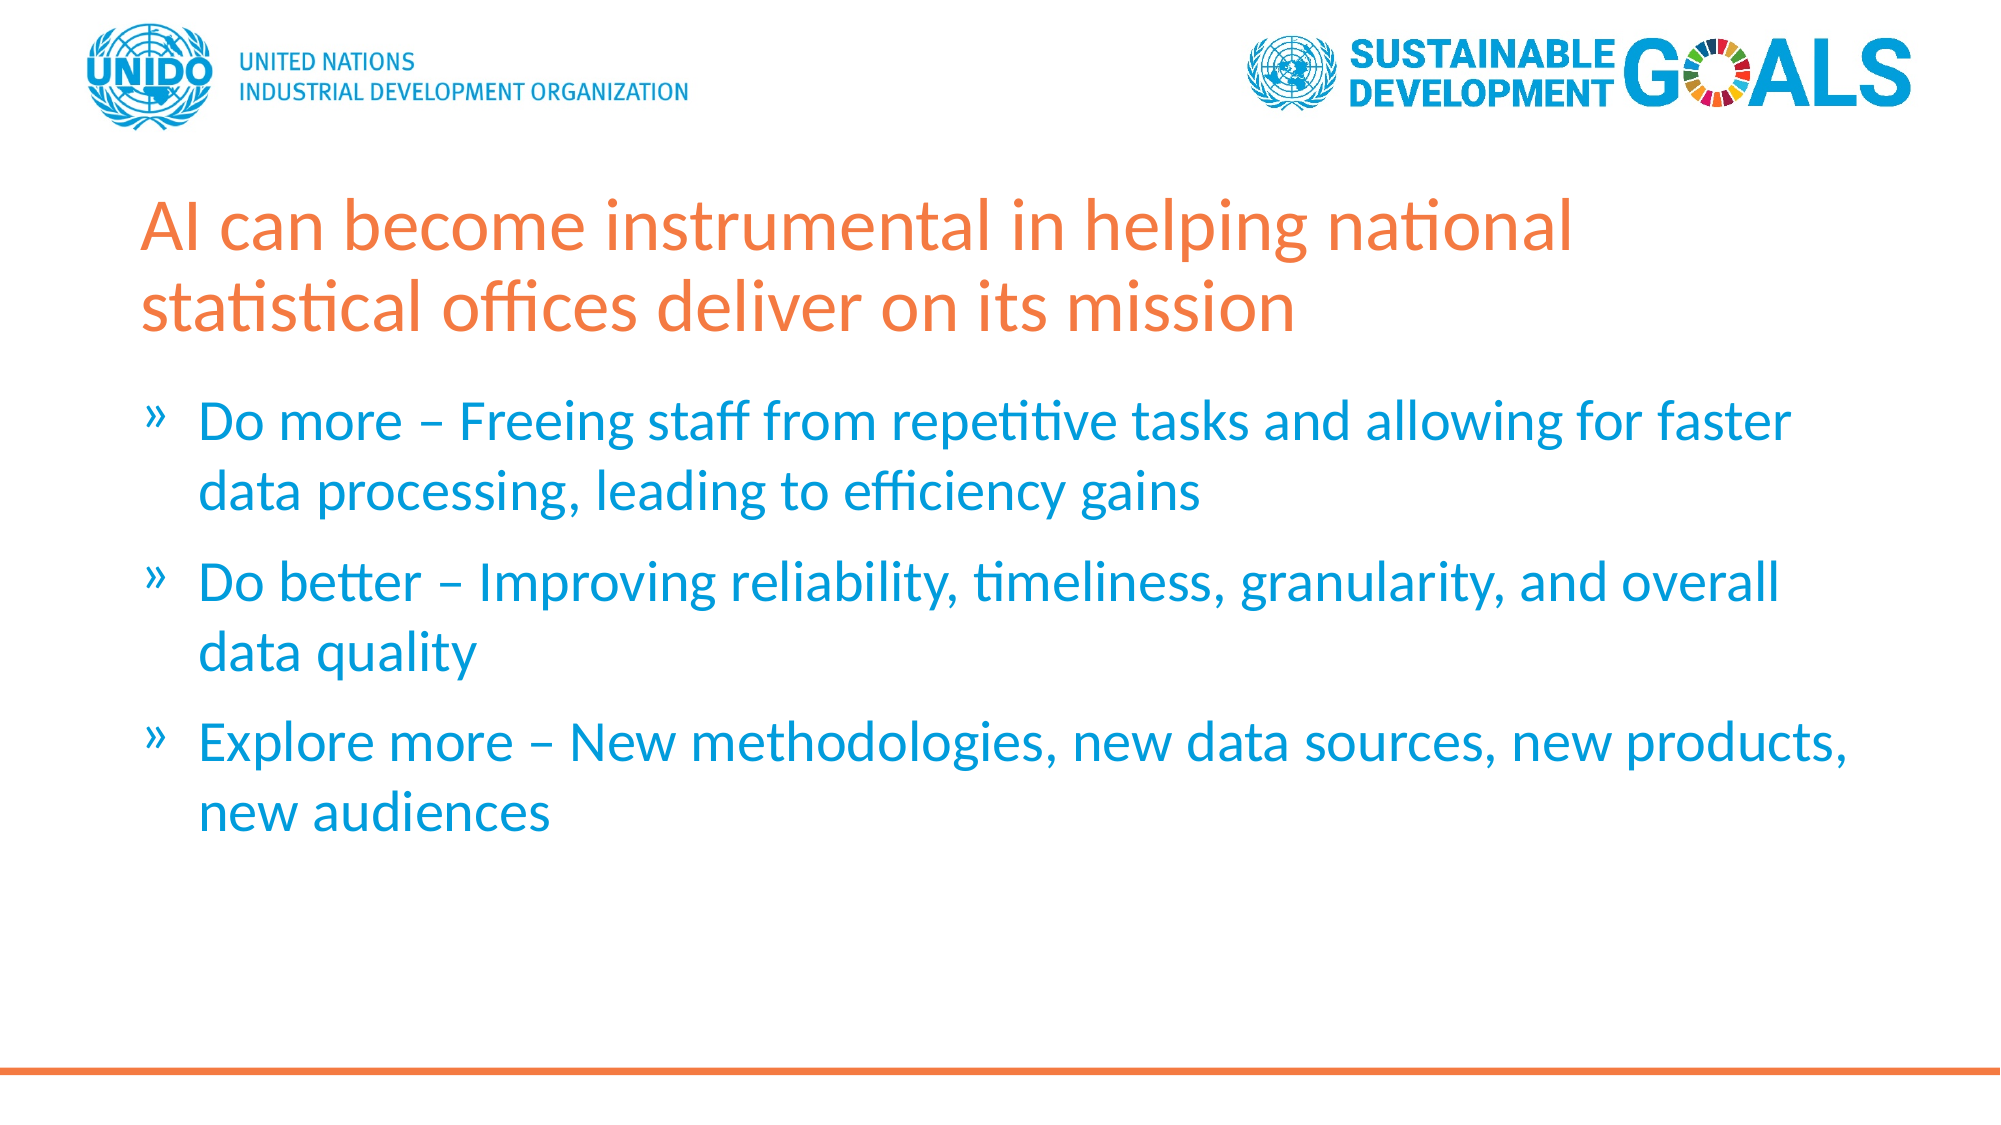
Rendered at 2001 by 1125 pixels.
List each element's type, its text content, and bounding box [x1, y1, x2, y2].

list Do more – Freeing staff from repetitive tasks and allowing for faster data processing, leading to efficiency gains Do better – Improving reliability, timeliness, granularity, and overall data quality Explore more – New methodologies, new data sources, new products, new audiences [125, 374, 1872, 969]
text_box [0, 1067, 2000, 1076]
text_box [72, 0, 1930, 149]
title AI can become instrumental in helping national statistical offices deliver on its mission [125, 178, 1872, 348]
